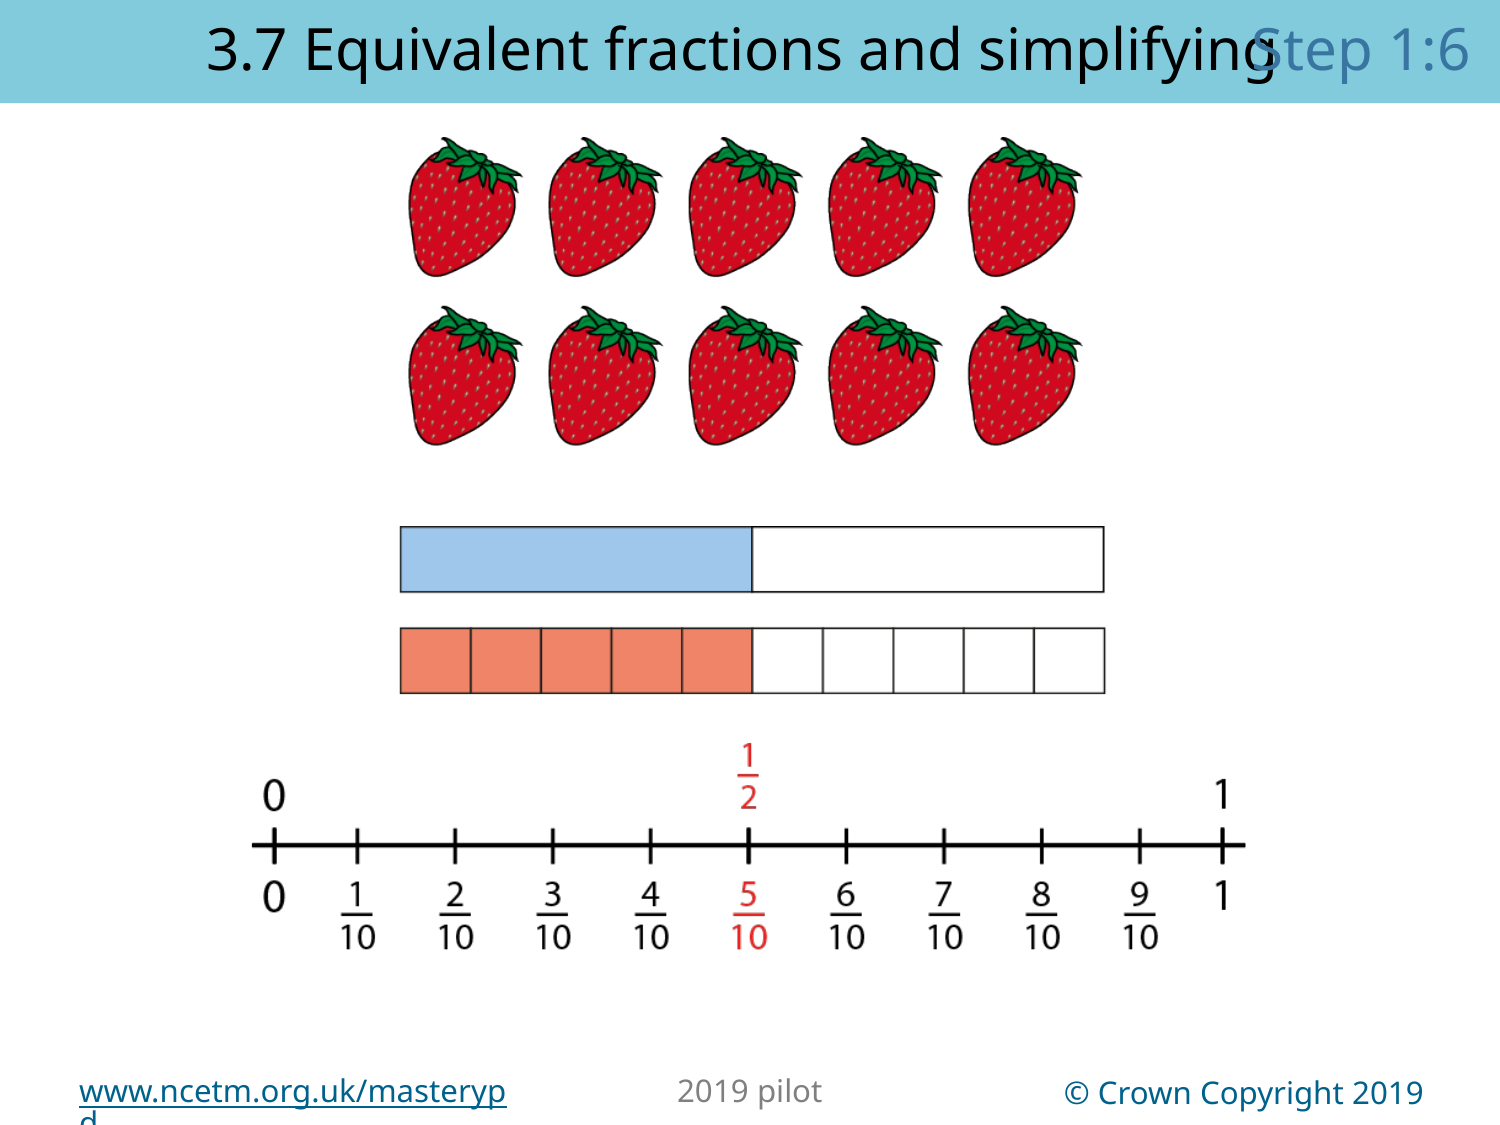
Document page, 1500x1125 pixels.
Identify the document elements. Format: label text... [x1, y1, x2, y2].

picture [246, 137, 1254, 478]
picture [246, 737, 1254, 974]
picture [246, 526, 1254, 735]
list Step 1:6 [0, 0, 1500, 104]
